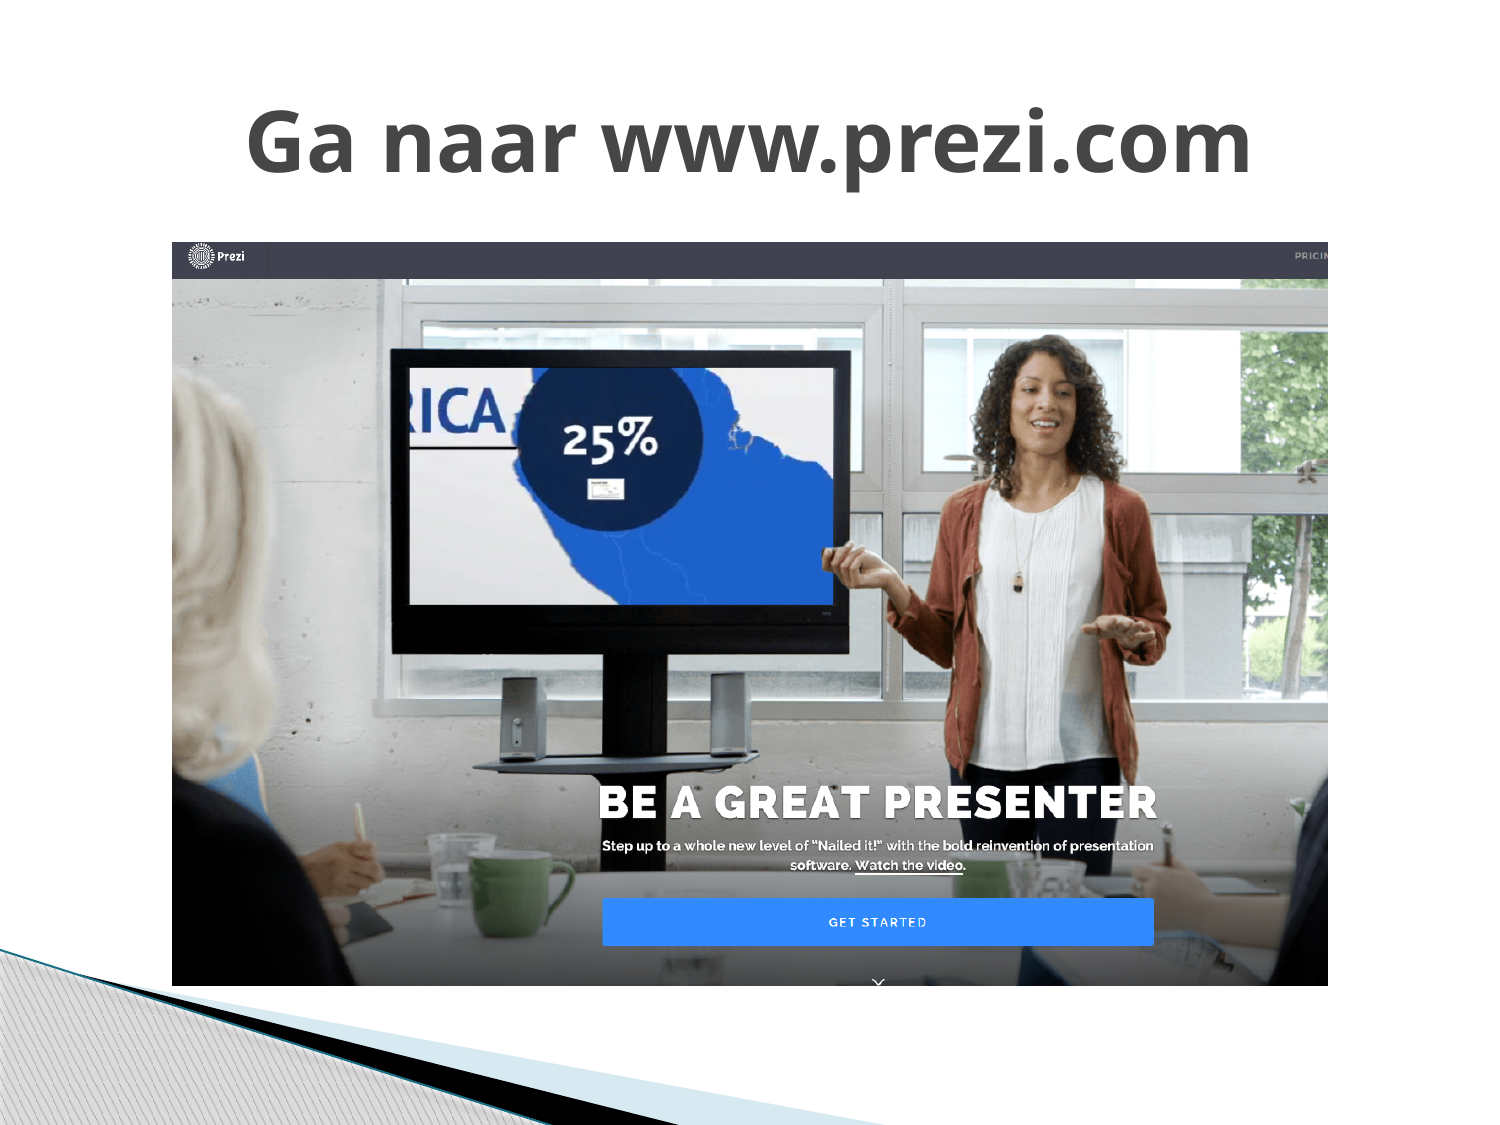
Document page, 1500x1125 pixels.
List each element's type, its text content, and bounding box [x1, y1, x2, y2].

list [172, 242, 1328, 986]
title Ga naar www.prezi.com [75, 45, 1425, 233]
